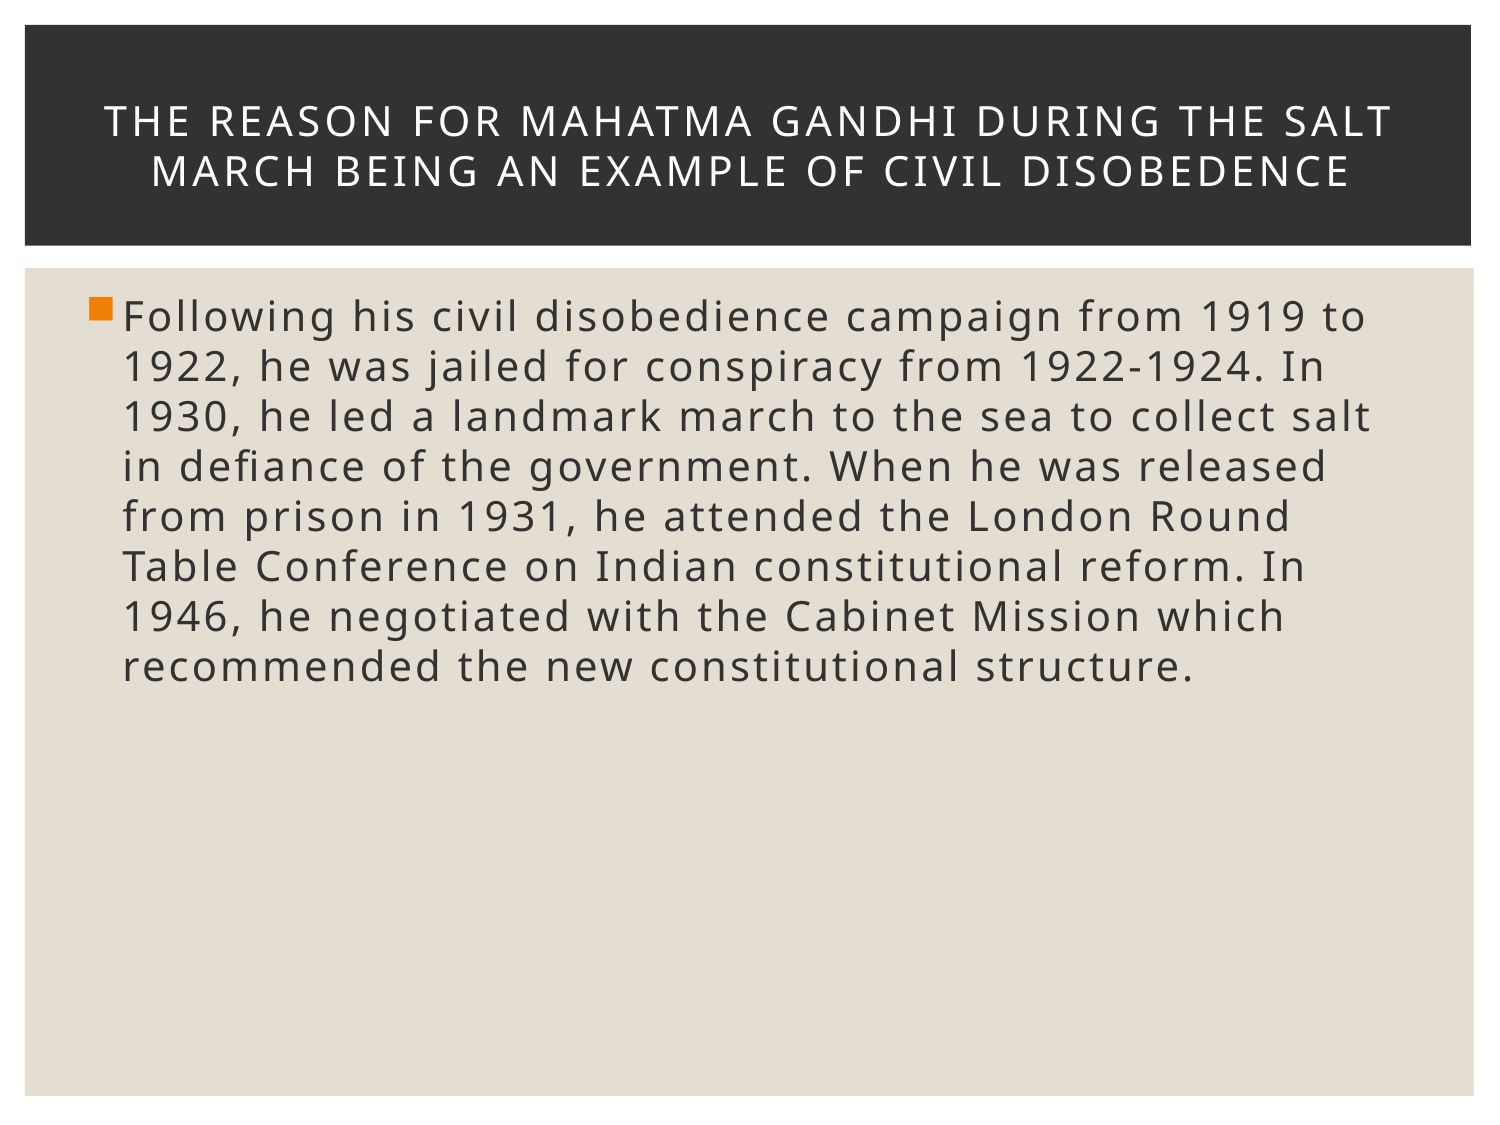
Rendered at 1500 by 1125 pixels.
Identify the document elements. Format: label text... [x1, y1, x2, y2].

title The reason for mahatma gandhi during the salt march being an example of civil disobedence [62, 58, 1438, 232]
list Following his civil disobedience campaign from 1919 to 1922, he was jailed for conspiracy from 1922-1924. In 1930, he led a landmark march to the sea to collect salt in defiance of the government. When he was released from prison in 1931, he attended the London Round Table Conference on Indian constitutional reform. In 1946, he negotiated with the Cabinet Mission which recommended the new constitutional structure. [62, 281, 1442, 1005]
